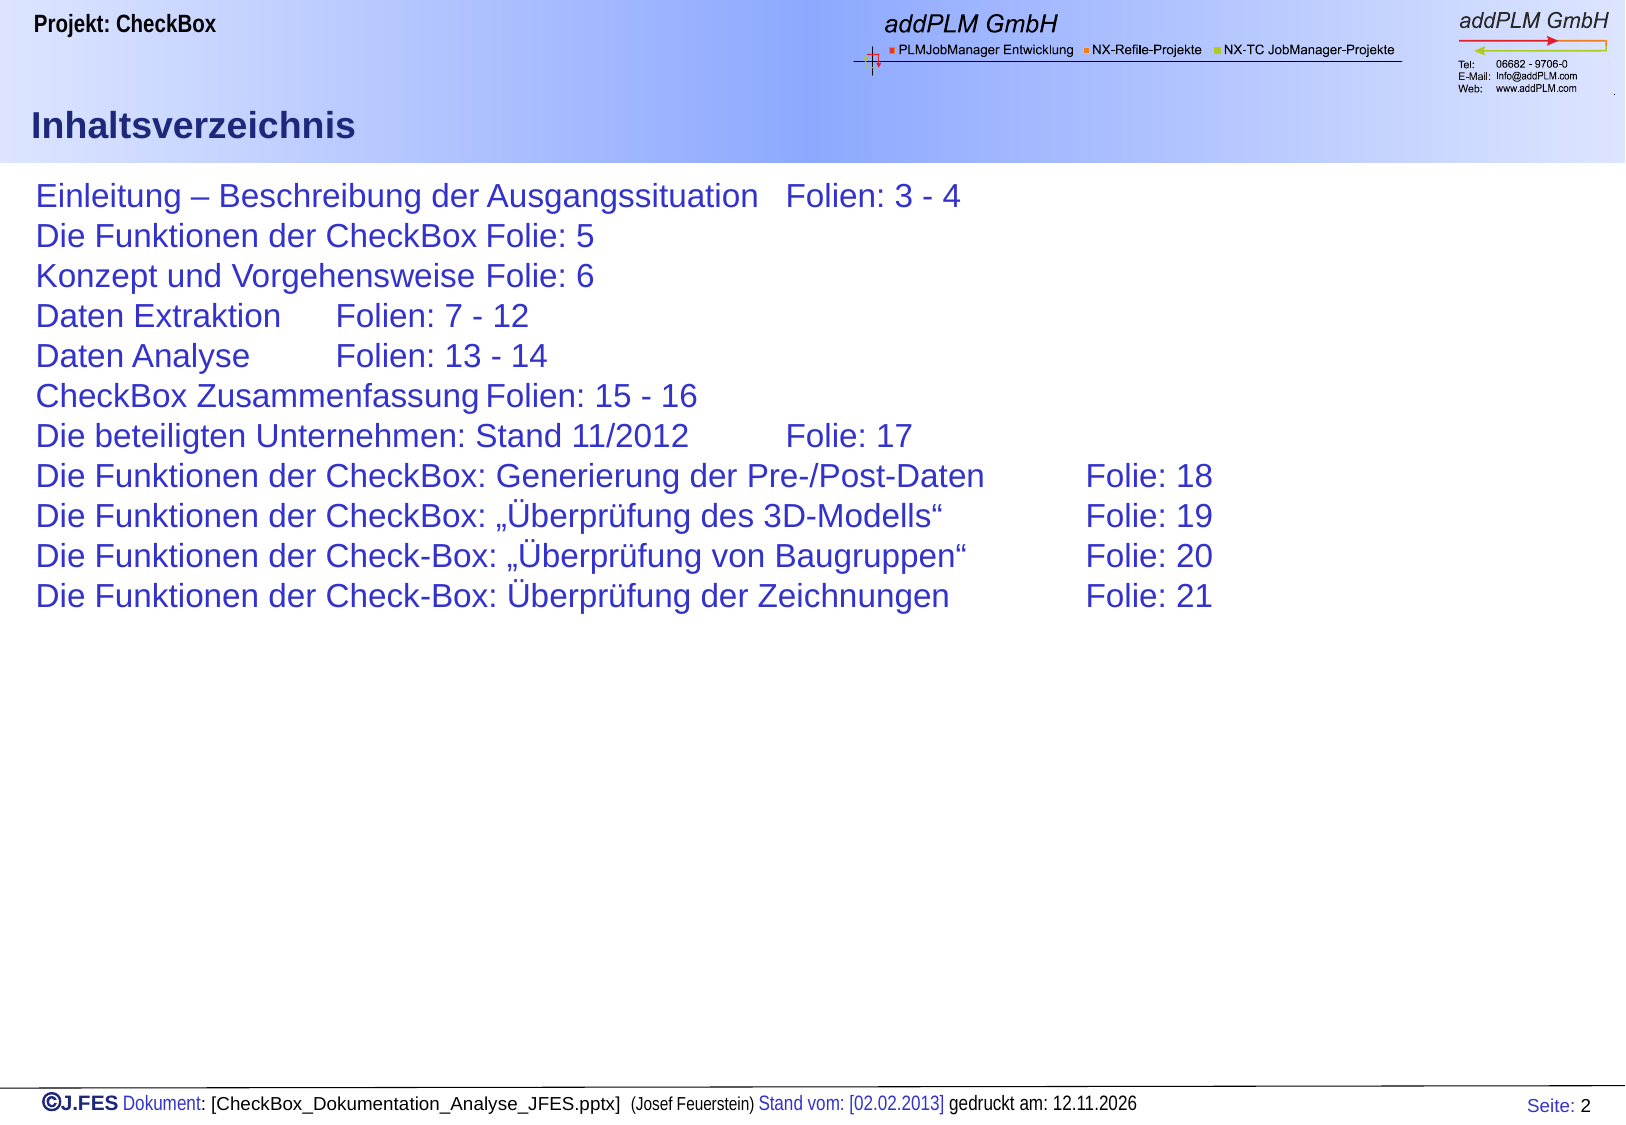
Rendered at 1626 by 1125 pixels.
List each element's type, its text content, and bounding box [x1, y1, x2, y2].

title Inhaltsverzeichnis [30, 73, 1600, 147]
text_box Einleitung – Beschreibung der Ausgangssituation Folien: 3 - 4 Die Funktionen der CheckBox Folie: 5 Konzept und Vorgehensweise Folie: 6 Daten Extraktion Folien: 7 - 12 Daten Analyse Folien: 13 - 14 CheckBox Zusammenfassung Folien: 15 - 16 Die beteiligten Unternehmen: Stand 11/2012 Folie: 17 Die Funktionen der CheckBox: Generierung der Pre-/Post-Daten Folie: 18 Die Funktionen der CheckBox: „Überprüfung des 3D-Modells“ Folie: 19 Die Funktionen der Check-Box: „Überprüfung von Baugruppen“ Folie: 20 Die Funktionen der Check-Box: Überprüfung der Zeichnungen Folie: 21 [20, 167, 1605, 621]
